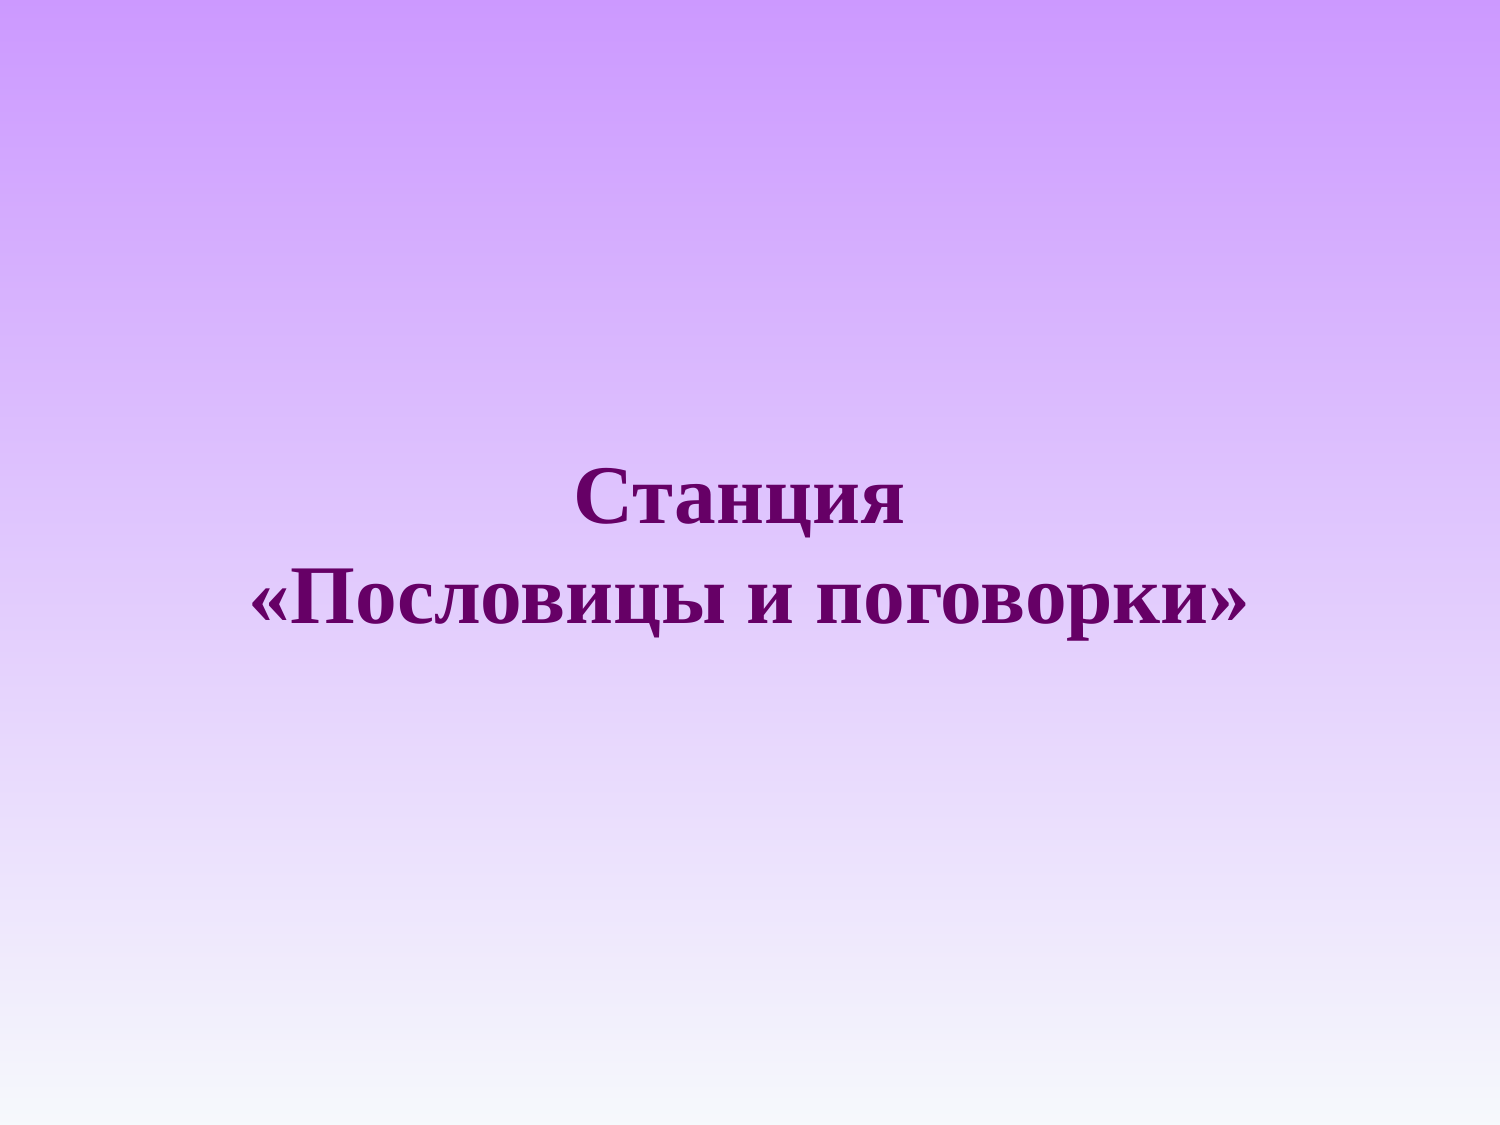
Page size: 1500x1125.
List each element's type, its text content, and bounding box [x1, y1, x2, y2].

text_box Станция «Пословицы и поговорки» [41, 432, 1459, 648]
